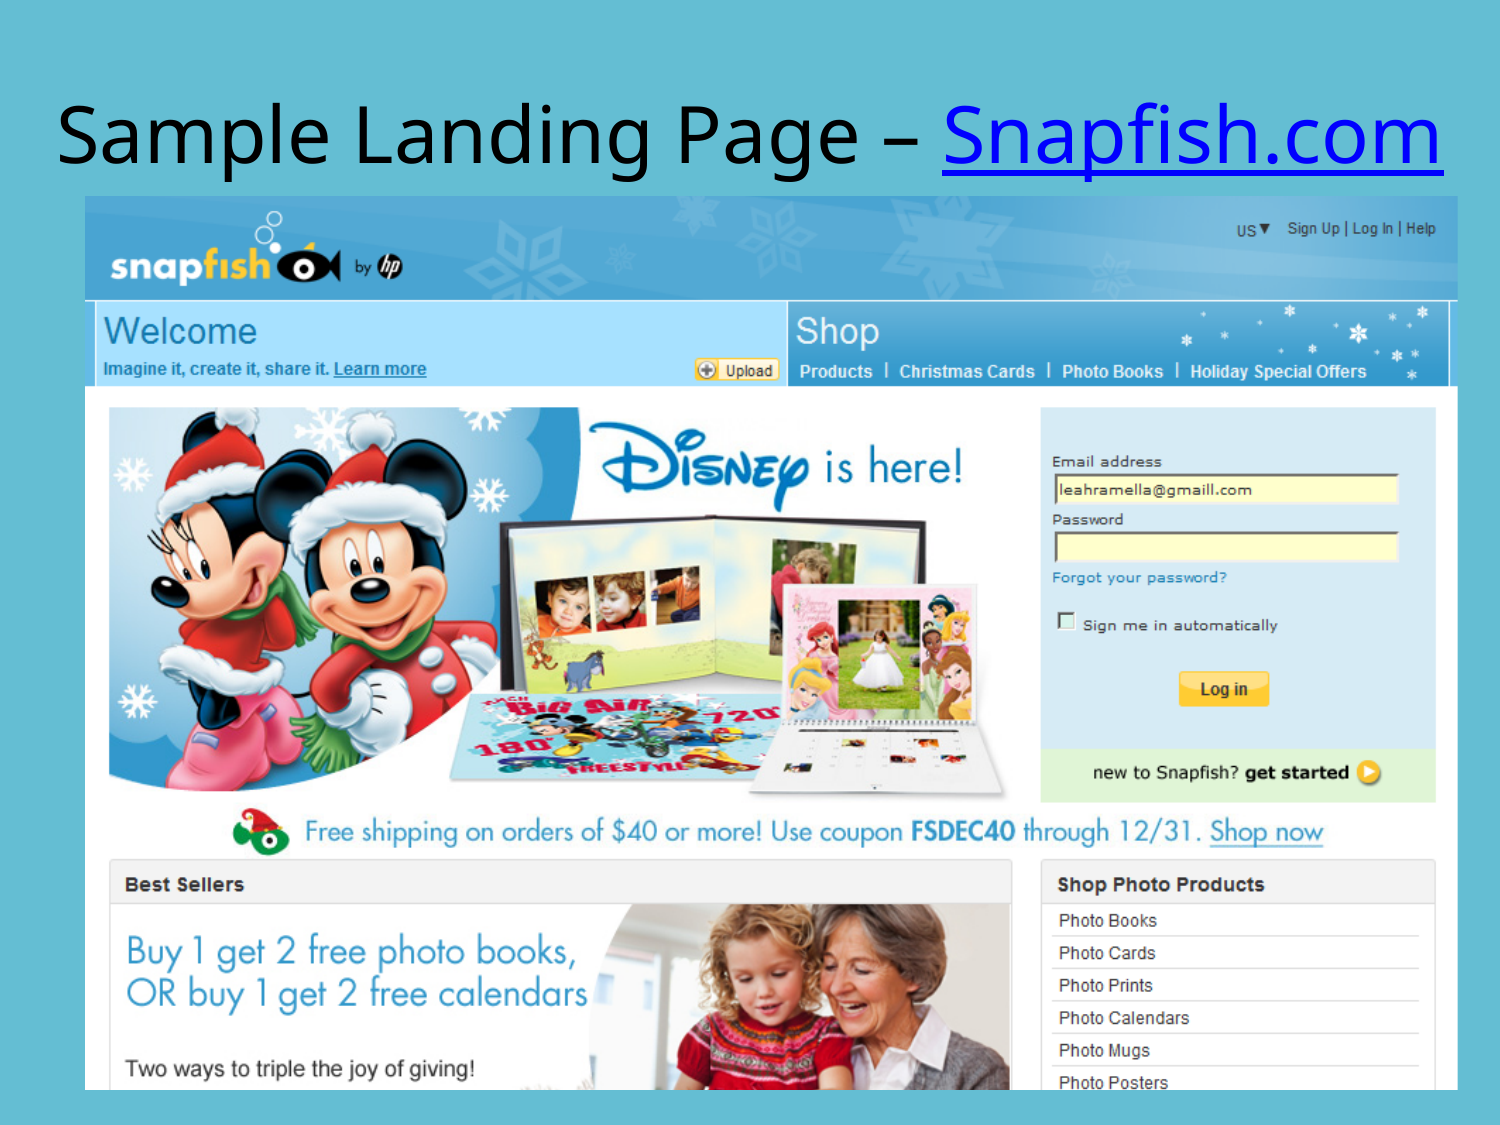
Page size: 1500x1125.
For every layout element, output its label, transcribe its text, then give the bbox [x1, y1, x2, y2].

picture [84, 196, 1458, 1090]
title Sample Landing Page – Snapfish.com [0, 45, 1500, 233]
